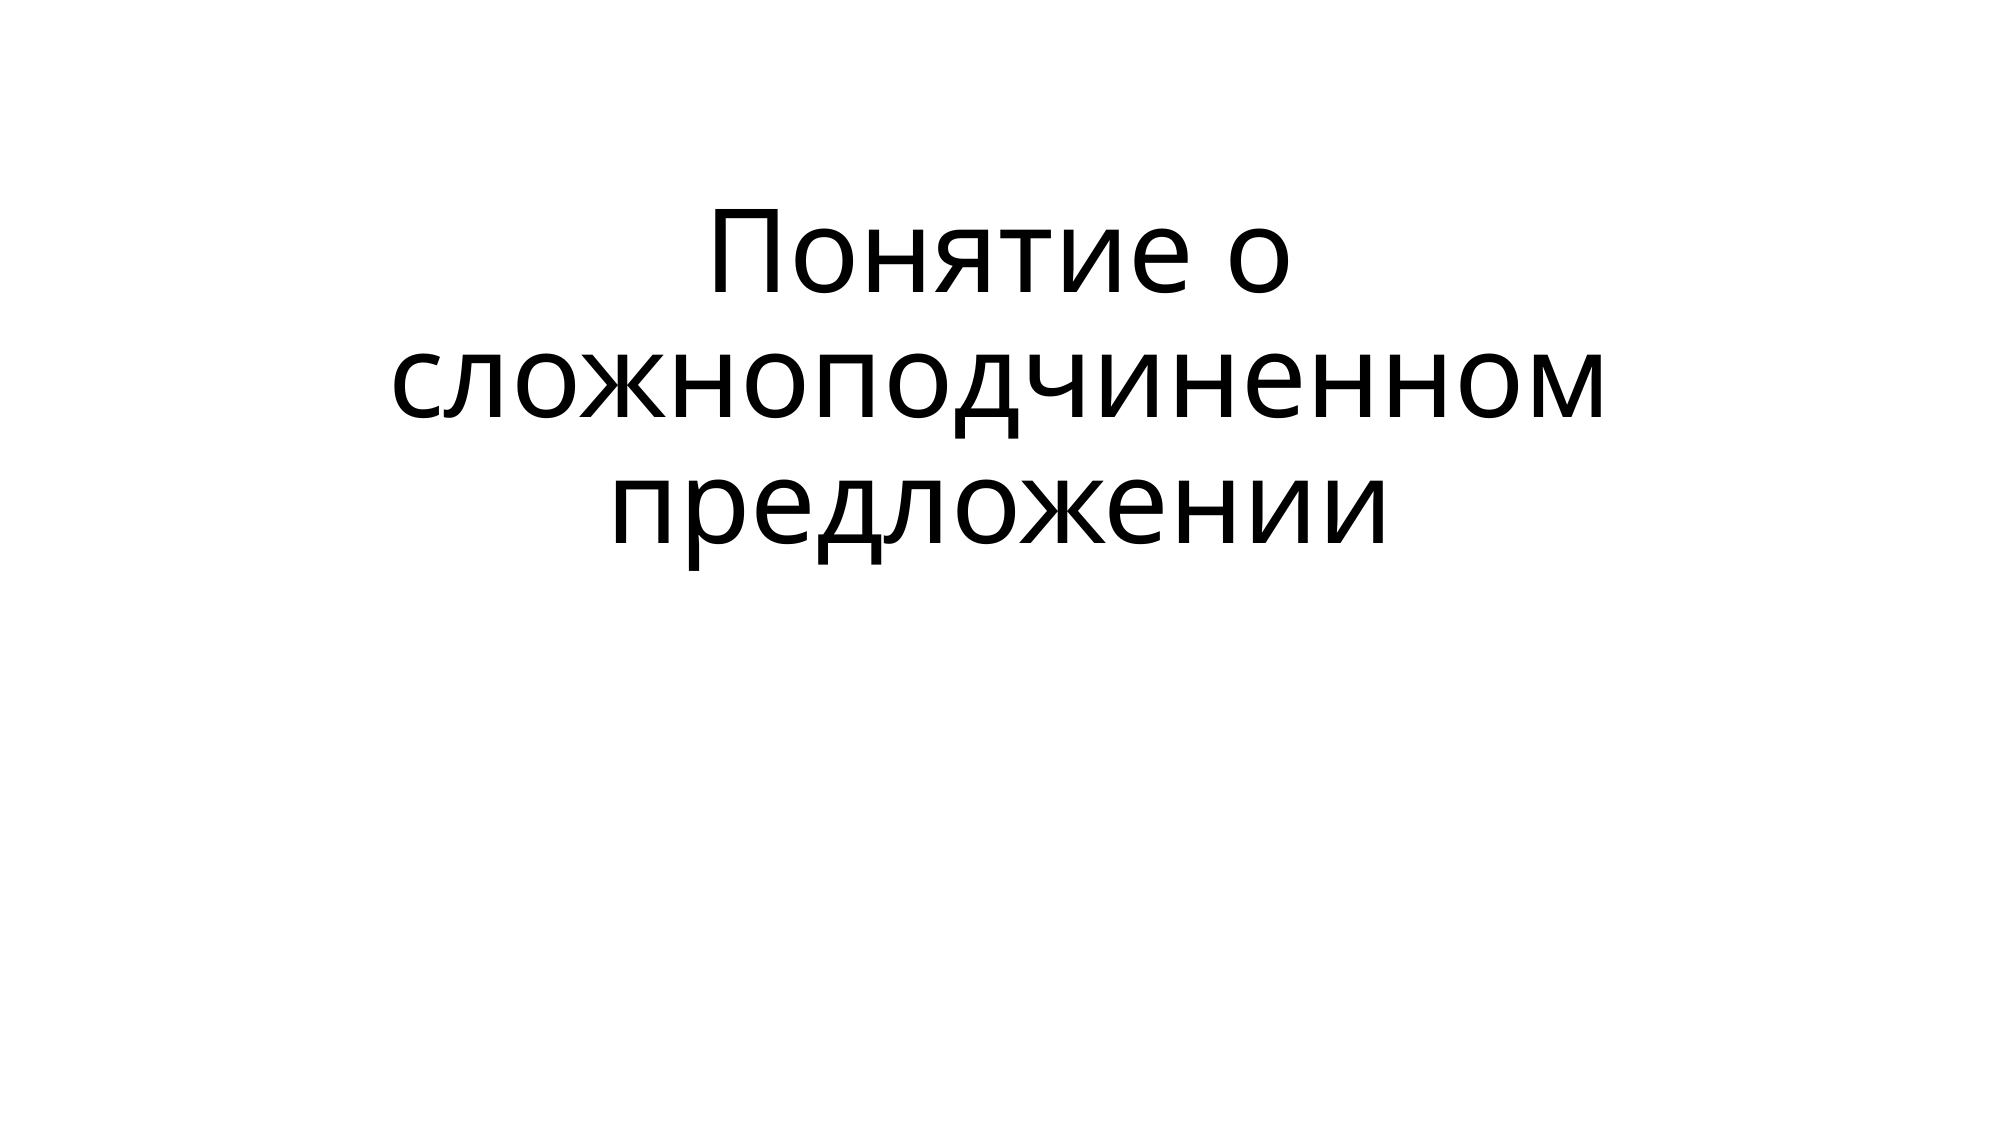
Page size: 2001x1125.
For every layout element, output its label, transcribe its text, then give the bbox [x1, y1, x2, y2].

title Понятие о сложноподчиненном предложении [249, 184, 1750, 576]
